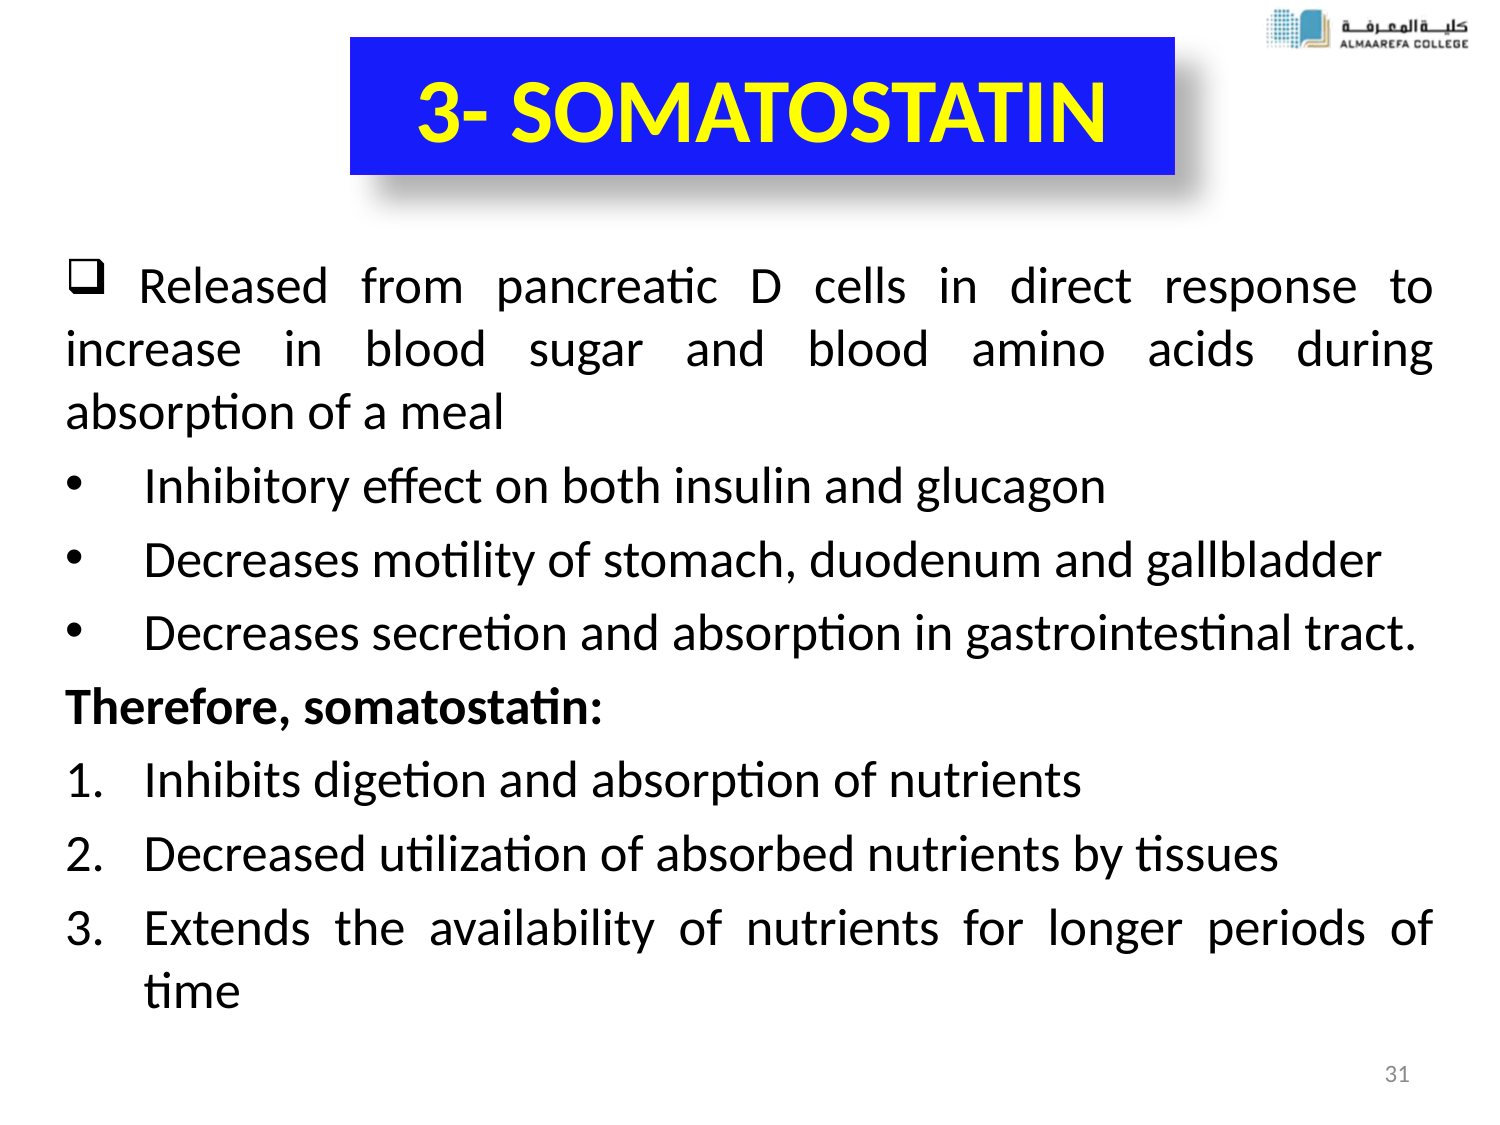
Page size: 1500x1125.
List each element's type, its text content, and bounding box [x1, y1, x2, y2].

title 3- Somatostatin [350, 37, 1175, 174]
slide_number 31 [1074, 1042, 1425, 1103]
list Released from pancreatic D cells in direct response to increase in blood sugar and blood amino acids during absorption of a meal Inhibitory effect on both insulin and glucagon Decreases motility of stomach, duodenum and gallbladder Decreases secretion and absorption in gastrointestinal tract. Therefore, somatostatin: Inhibits digetion and absorption of nutrients Decreased utilization of absorbed nutrients by tissues Extends the availability of nutrients for longer periods of time [50, 174, 1450, 1088]
picture [1262, 0, 1473, 65]
